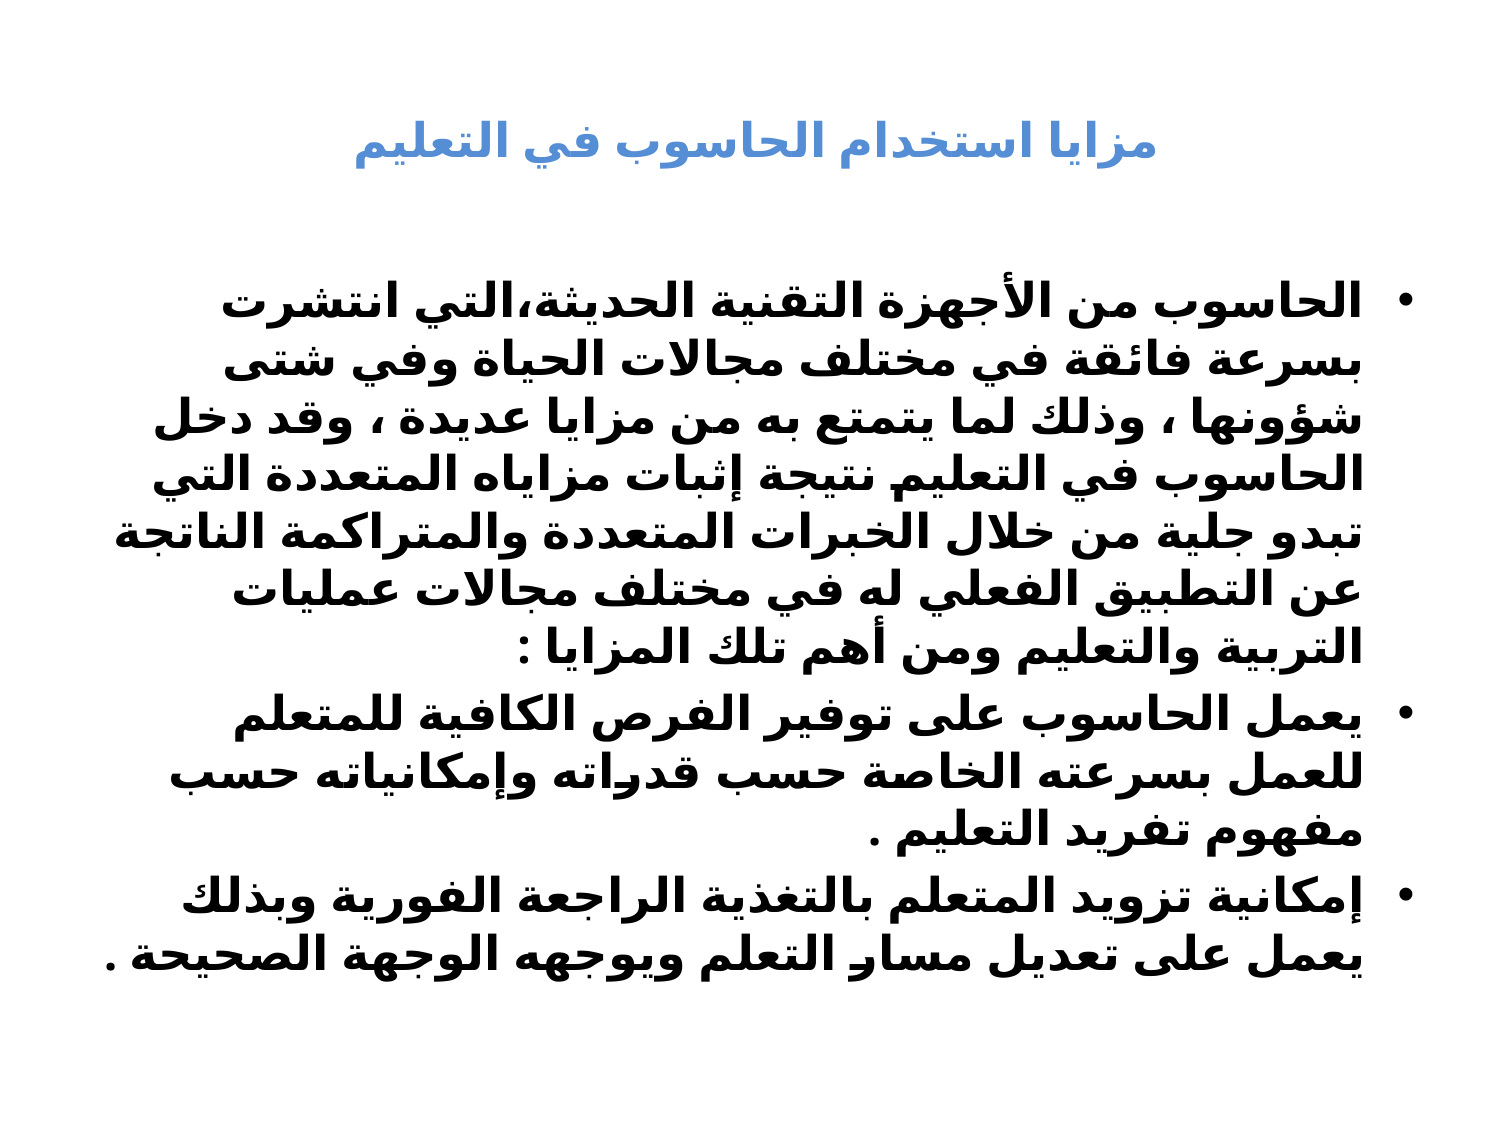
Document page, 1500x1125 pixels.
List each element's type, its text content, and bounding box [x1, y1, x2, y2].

title مزايا استخدام الحاسوب في التعليم [75, 45, 1425, 233]
list الحاسوب من الأجهزة التقنية الحديثة،التي انتشرت بسرعة فائقة في مختلف مجالات الحياة وفي شتى شؤونها ، وذلك لما يتمتع به من مزايا عديدة ، وقد دخل الحاسوب في التعليم نتيجة إثبات مزاياه المتعددة التي تبدو جلية من خلال الخبرات المتعددة والمتراكمة الناتجة عن التطبيق الفعلي له في مختلف مجالات عمليات التربية والتعليم ومن أهم تلك المزايا : يعمل الحاسوب على توفير الفرص الكافية للمتعلم للعمل بسرعته الخاصة حسب قدراته وإمكانياته حسب مفهوم تفريد التعليم . إمكانية تزويد المتعلم بالتغذية الراجعة الفورية وبذلك يعمل على تعديل مسار التعلم ويوجهه الوجهة الصحيحة . [75, 262, 1425, 1005]
